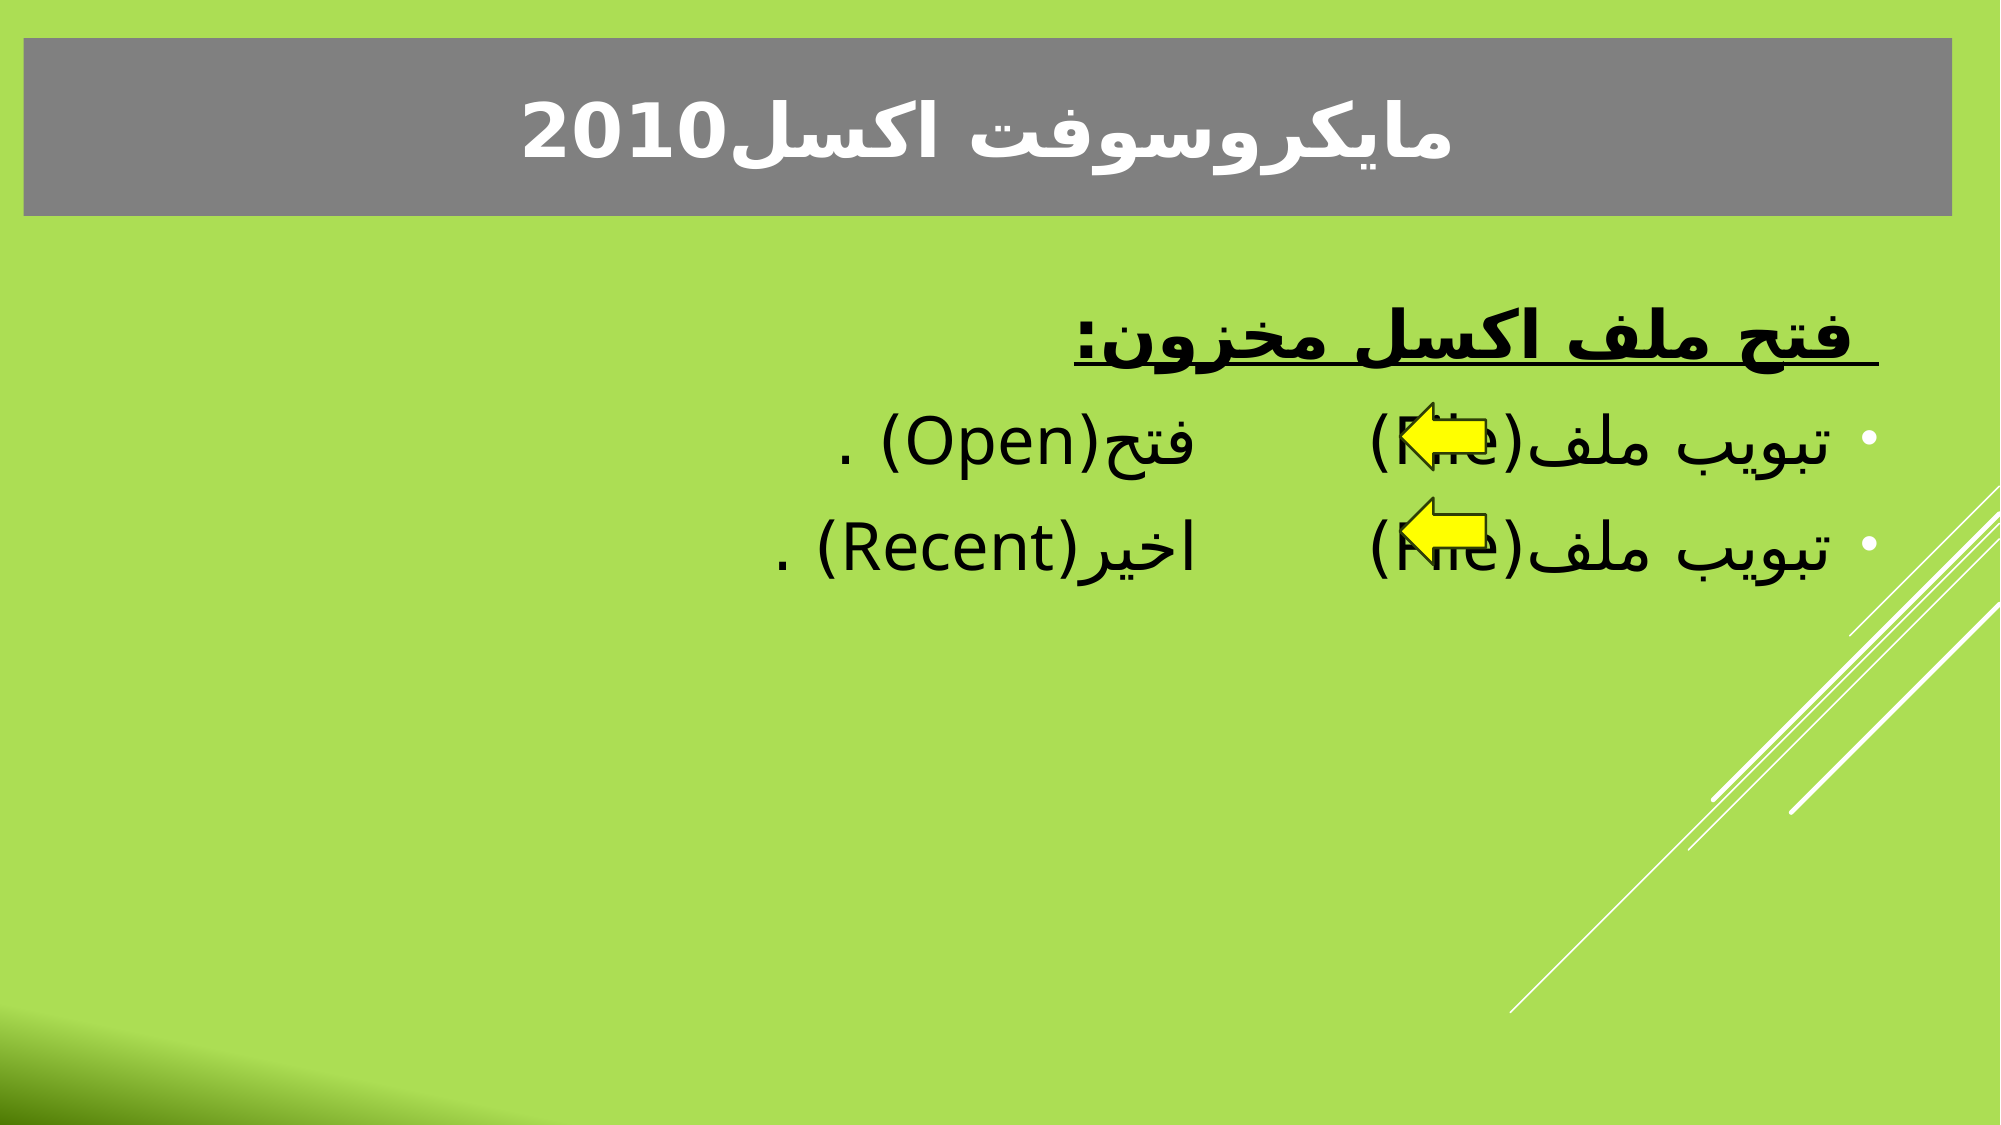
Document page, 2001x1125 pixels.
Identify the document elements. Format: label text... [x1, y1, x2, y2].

text_box [1398, 401, 1488, 472]
list فتح ملف اكسل مخزون: تبويب ملف(File) فتح(Open) . تبويب ملف(File) اخير(Recent) . [141, 161, 1894, 926]
text_box [1398, 496, 1488, 567]
text_box مايكروسوفت اكسل2010 [23, 38, 1953, 216]
